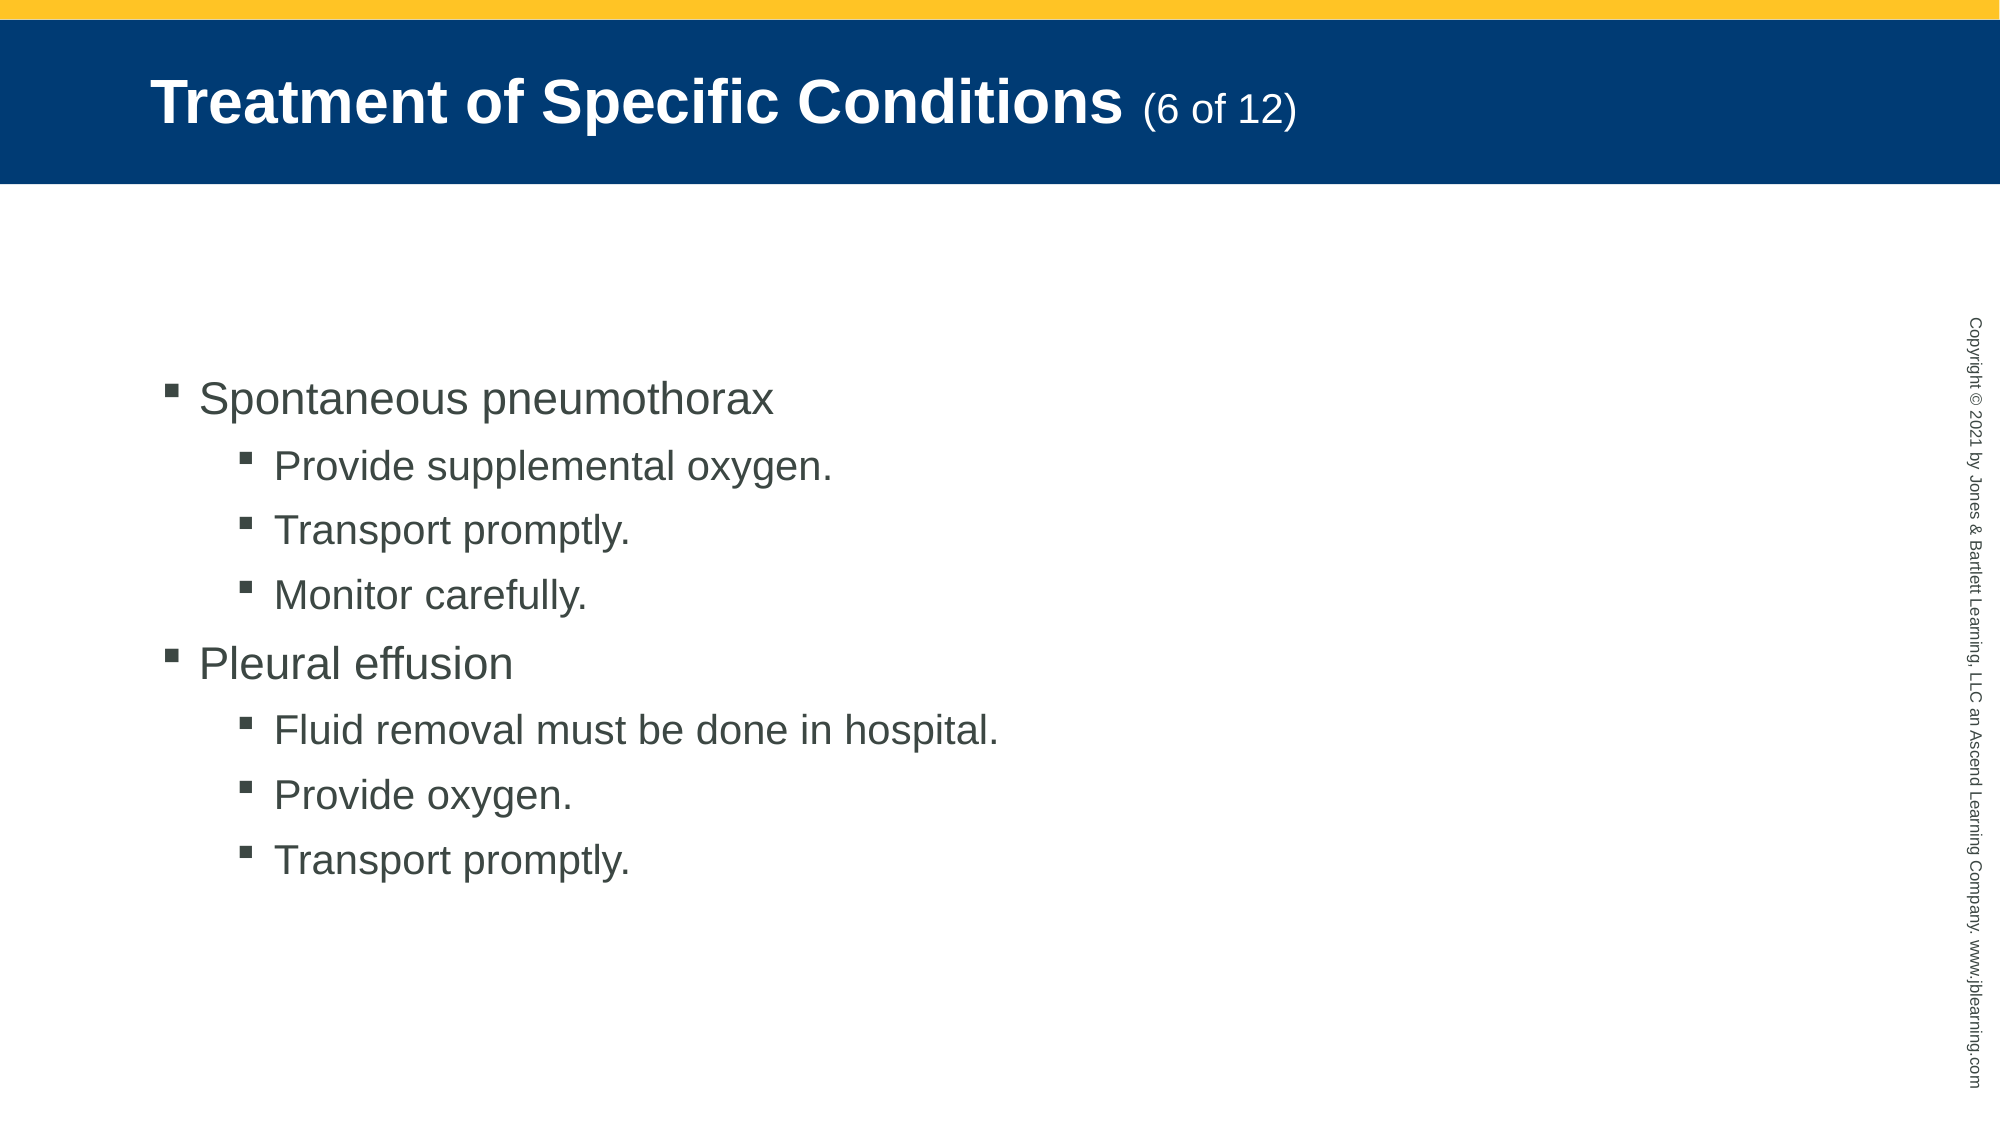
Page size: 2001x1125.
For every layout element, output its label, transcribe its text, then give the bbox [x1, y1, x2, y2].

list Spontaneous pneumothorax Provide supplemental oxygen. Transport promptly. Monitor carefully. Pleural effusion Fluid removal must be done in hospital. Provide oxygen. Transport promptly. [146, 361, 1859, 1016]
title Treatment of Specific Conditions (6 of 12) [0, 19, 2000, 185]
